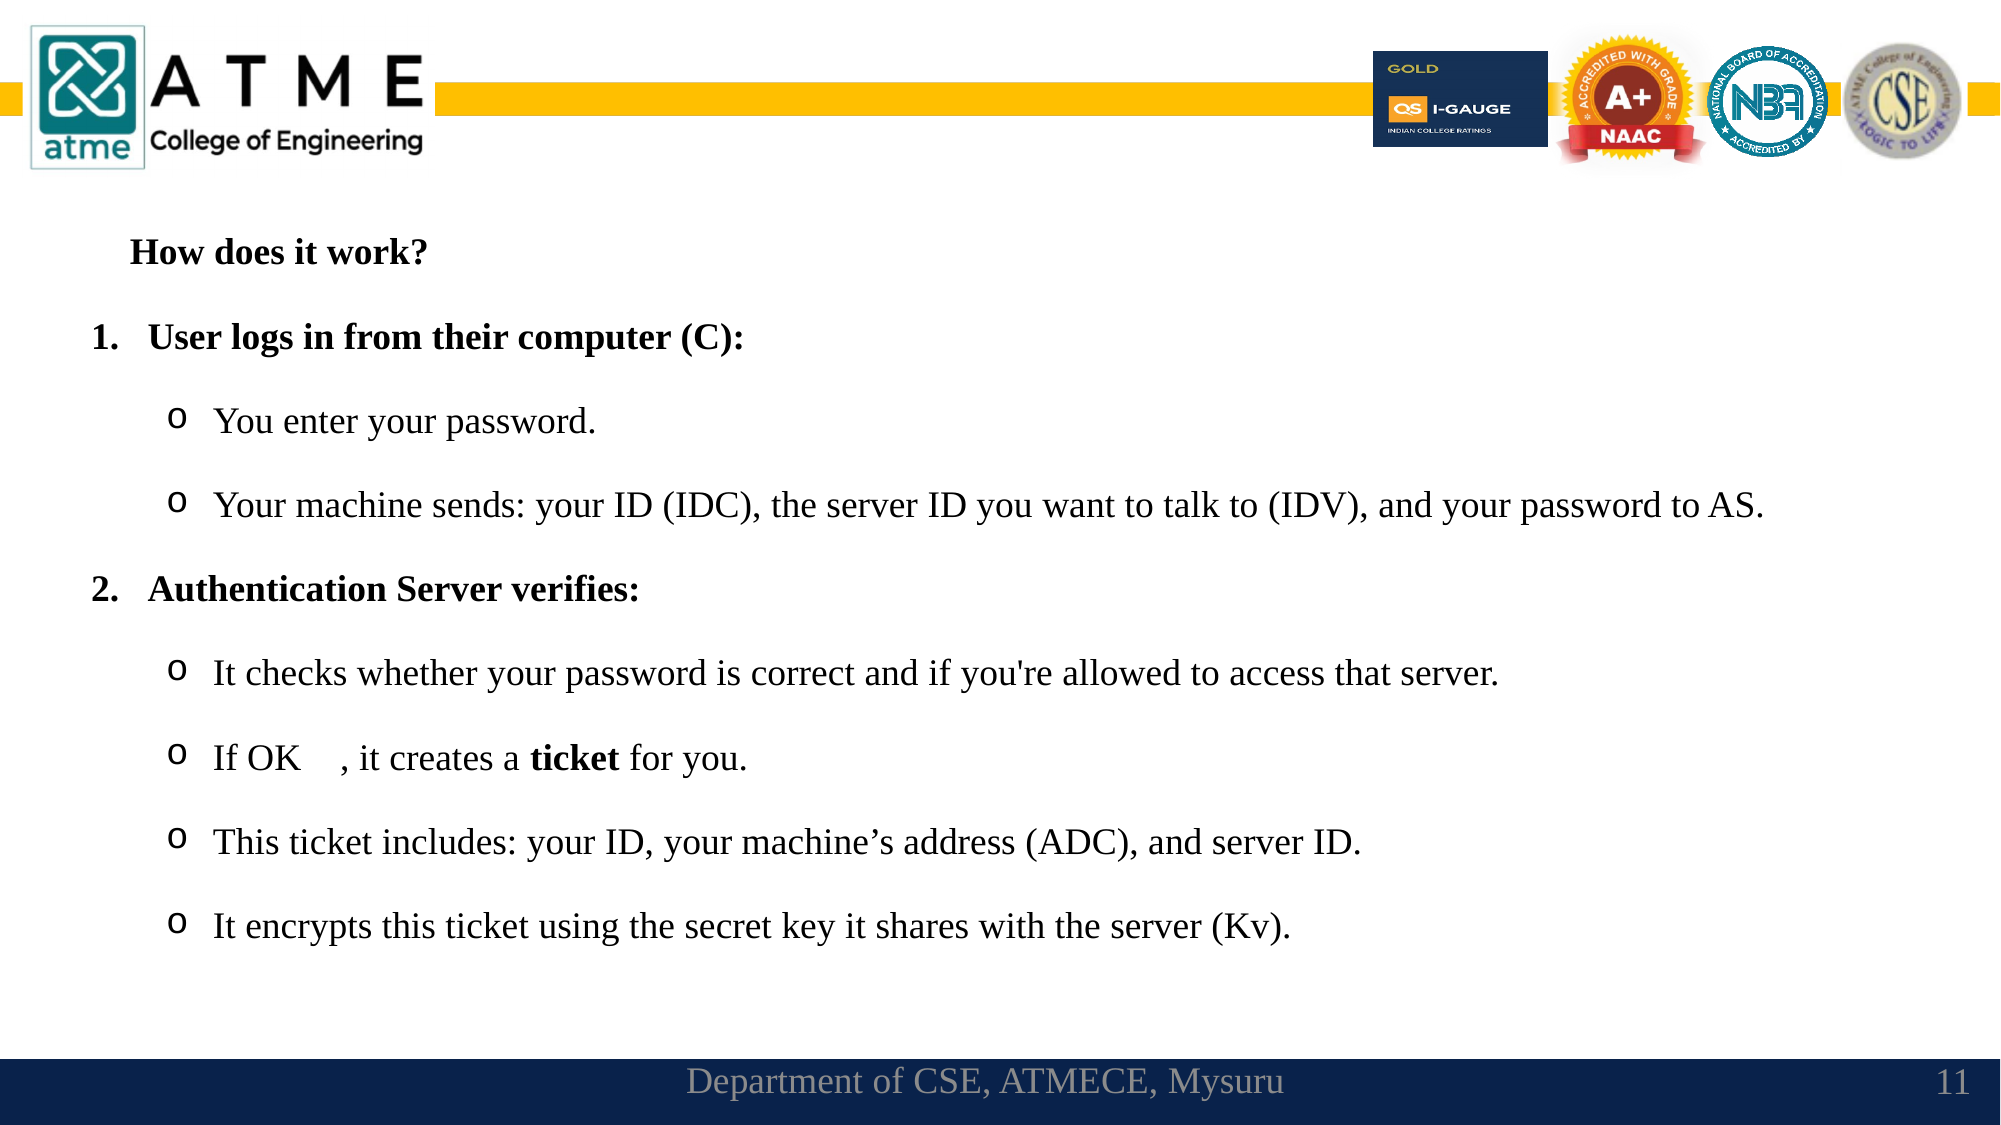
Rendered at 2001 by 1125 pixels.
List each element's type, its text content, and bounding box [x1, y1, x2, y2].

picture [22, 15, 435, 178]
text_box 🔄 How does it work? User logs in from their computer (C): You enter your password. Your machine sends: your ID (IDC), the server ID you want to talk to (IDV), and your password to AS. Authentication Server verifies: It checks whether your password is correct and if you're allowed to access that server. If OK ✅, it creates a ticket for you. This ticket includes: your ID, your machine’s address (ADC), and server ID. It encrypts this ticket using the secret key it shares with the server (Kv). [76, 197, 1924, 1038]
slide_number 11 [1511, 1057, 1972, 1103]
picture [1840, 26, 1968, 176]
picture [0, 1059, 2001, 1125]
picture [1373, 20, 1828, 180]
footer Department of CSE, ATMECE, Mysuru [501, 1056, 1470, 1102]
